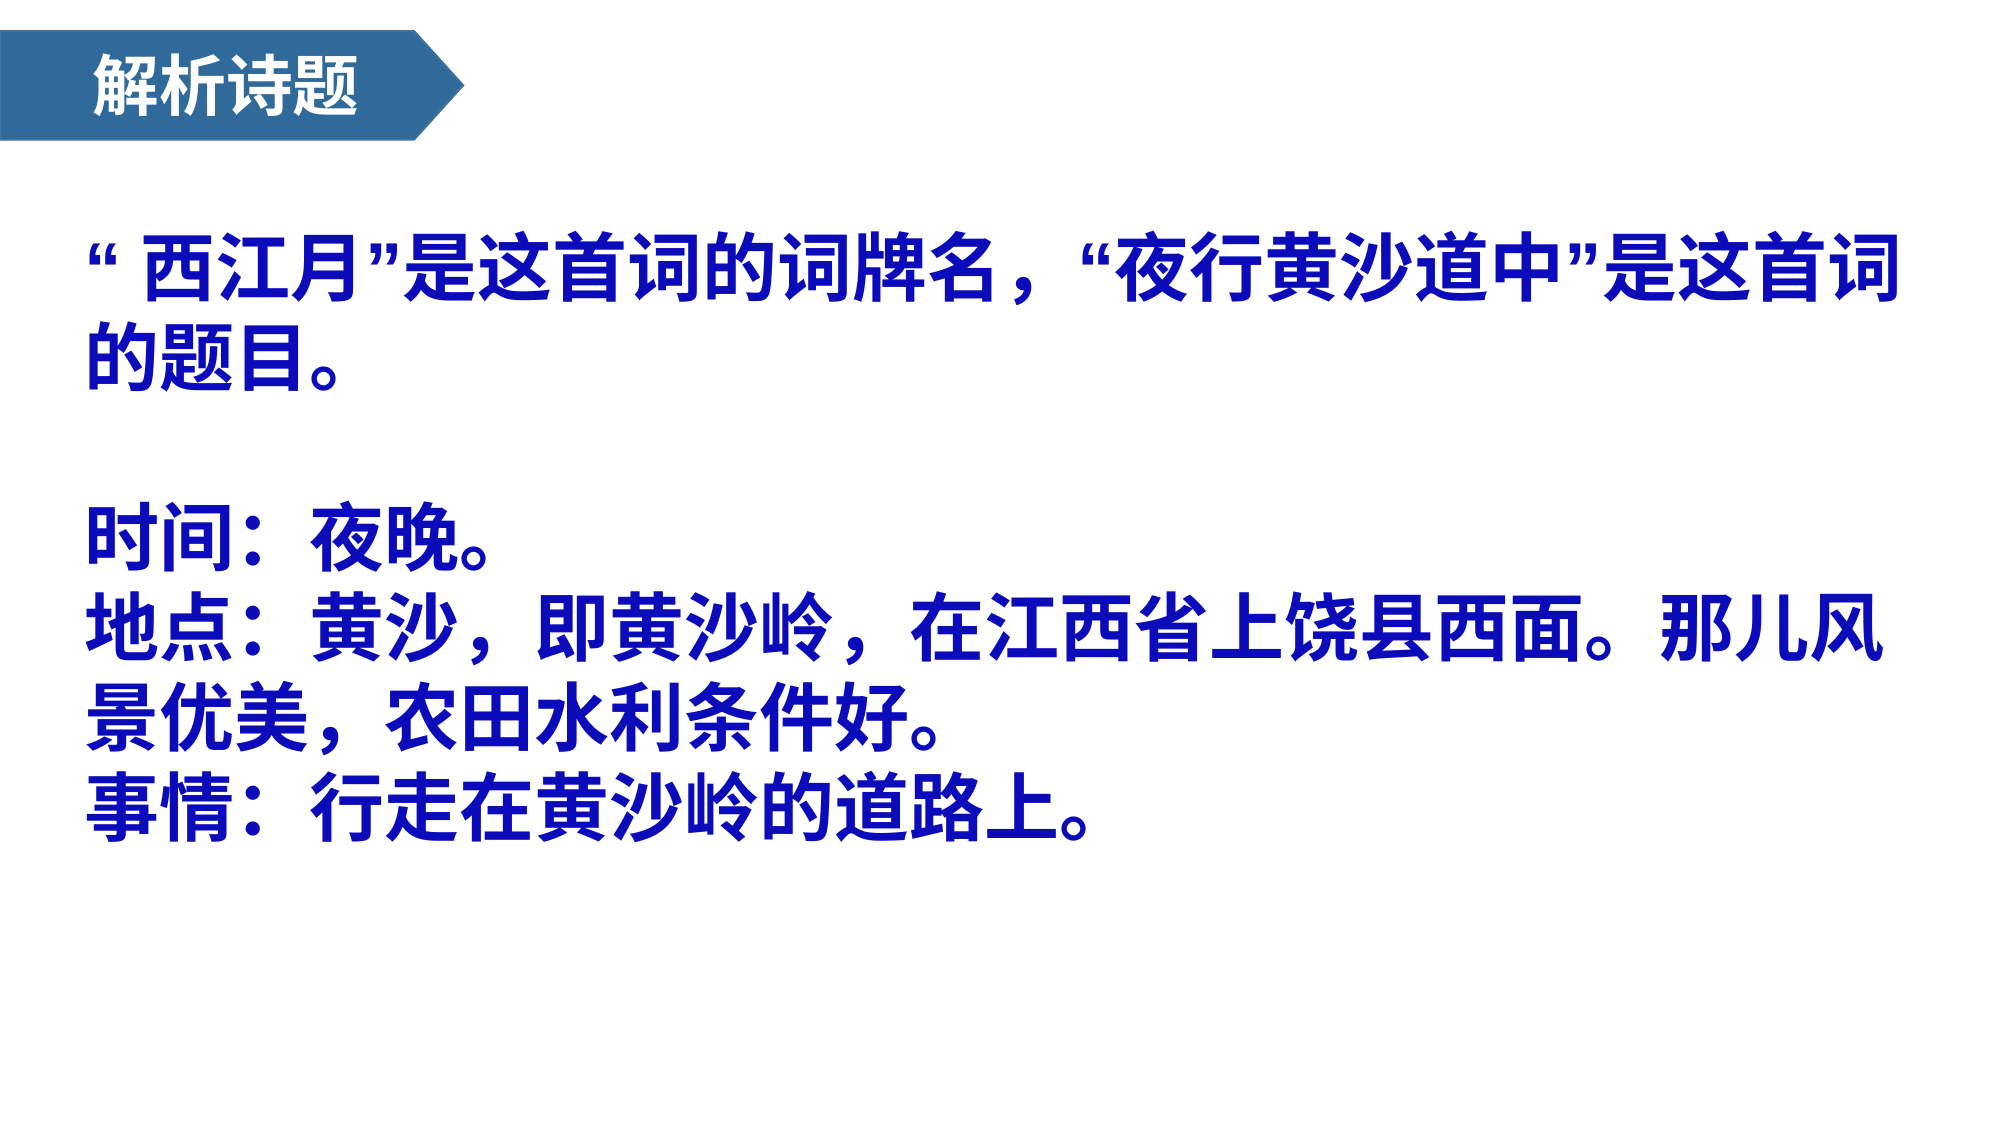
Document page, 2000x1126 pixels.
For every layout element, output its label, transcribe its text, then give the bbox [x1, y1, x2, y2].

text_box “西江月”是这首词的词牌名，“夜行黄沙道中”是这首词的题目。 时间：夜晚。 地点：黄沙，即黄沙岭，在江西省上饶县西面。那儿风景优美，农田水利条件好。 事情：行走在黄沙岭的道路上。 [66, 211, 1957, 930]
text_box 解析诗题 [19, 42, 433, 125]
